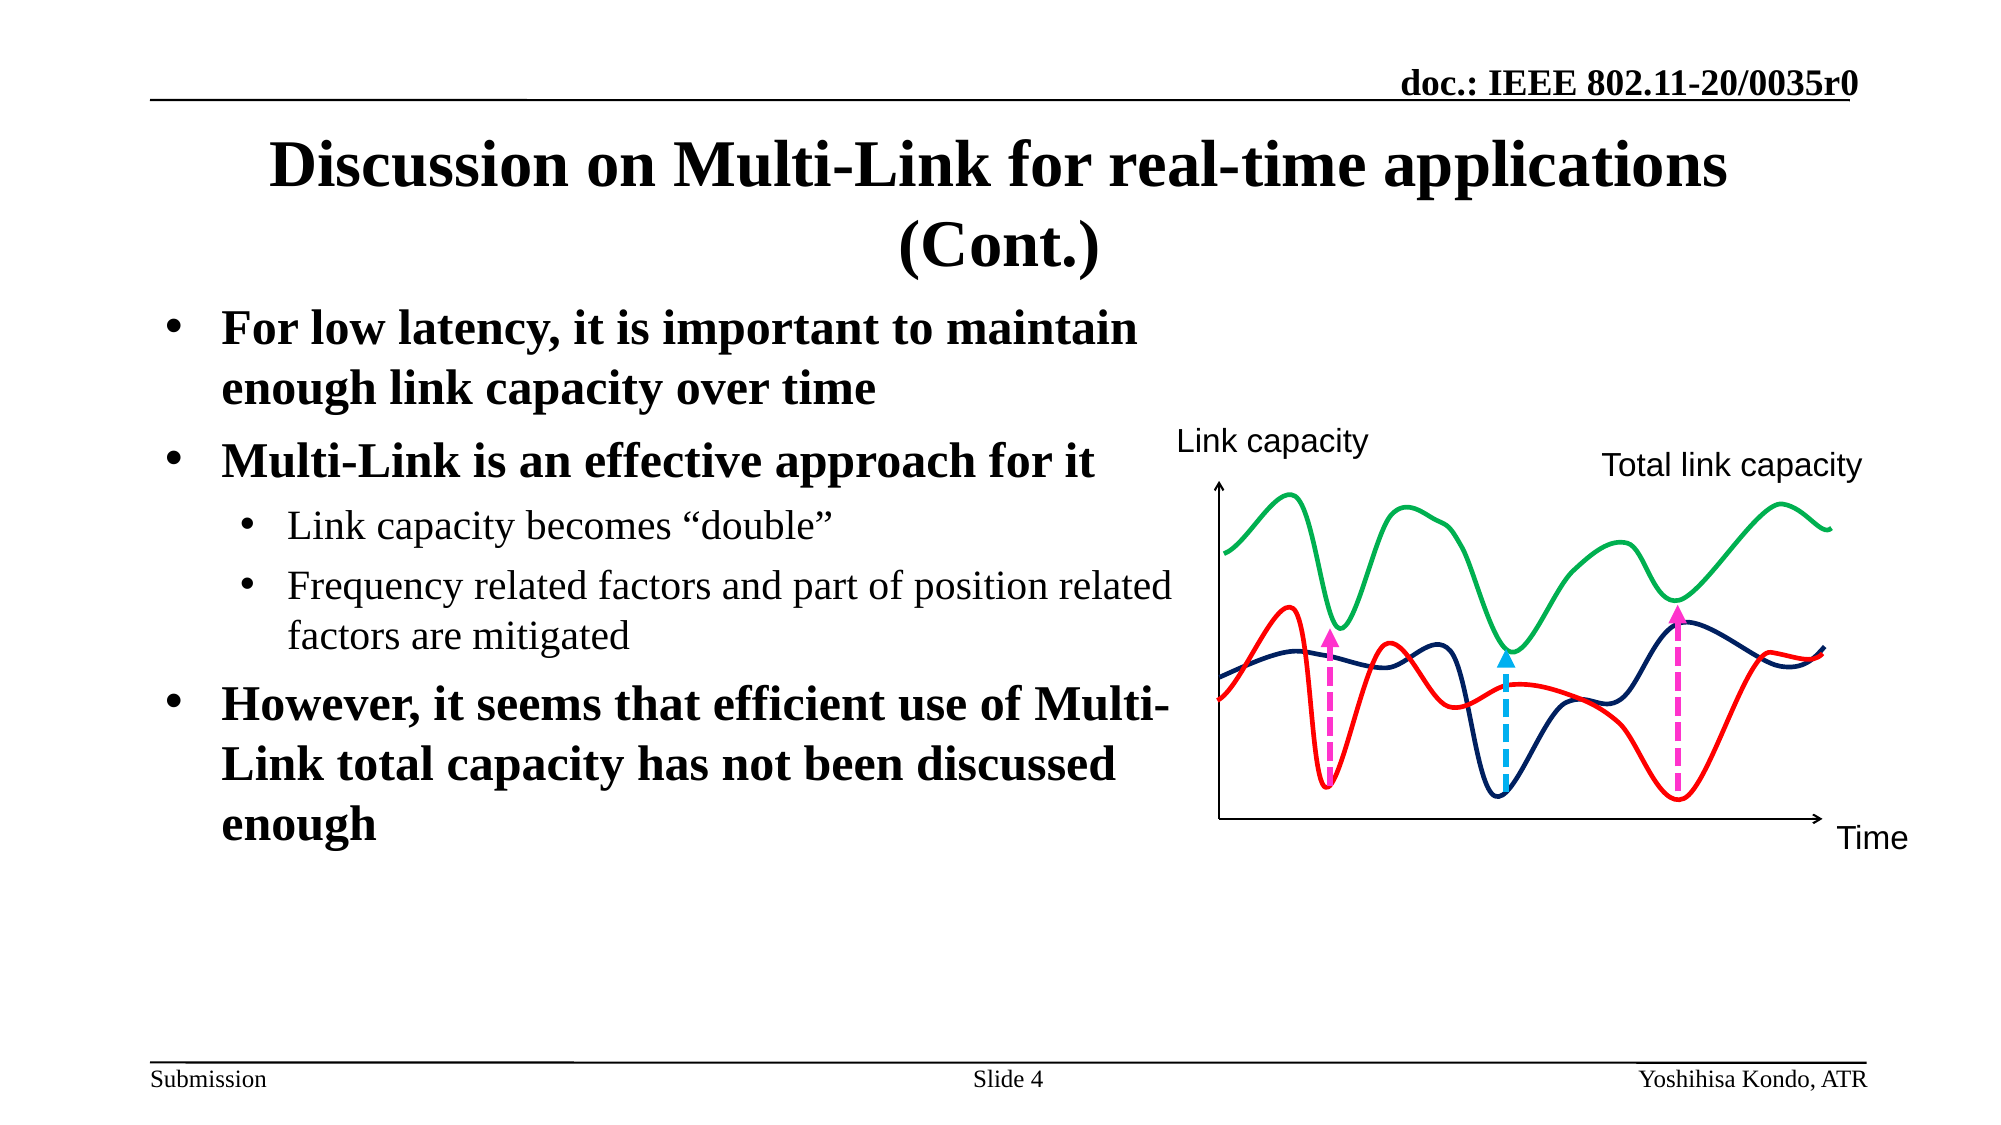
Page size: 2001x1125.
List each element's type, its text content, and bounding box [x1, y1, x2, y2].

list For low latency, it is important to maintain enough link capacity over time Multi-Link is an effective approach for it Link capacity becomes “double” Frequency related factors and part of position related factors are mitigated However, it seems that efficient use of Multi-Link total capacity has not been discussed enough [149, 286, 1225, 1071]
footer Yoshihisa Kondo, ATR [1171, 1061, 1869, 1093]
slide_number Slide 4 [950, 1061, 1067, 1123]
title Discussion on Multi-Link for real-time applications (Cont.) [149, 112, 1850, 288]
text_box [1175, 419, 1967, 876]
